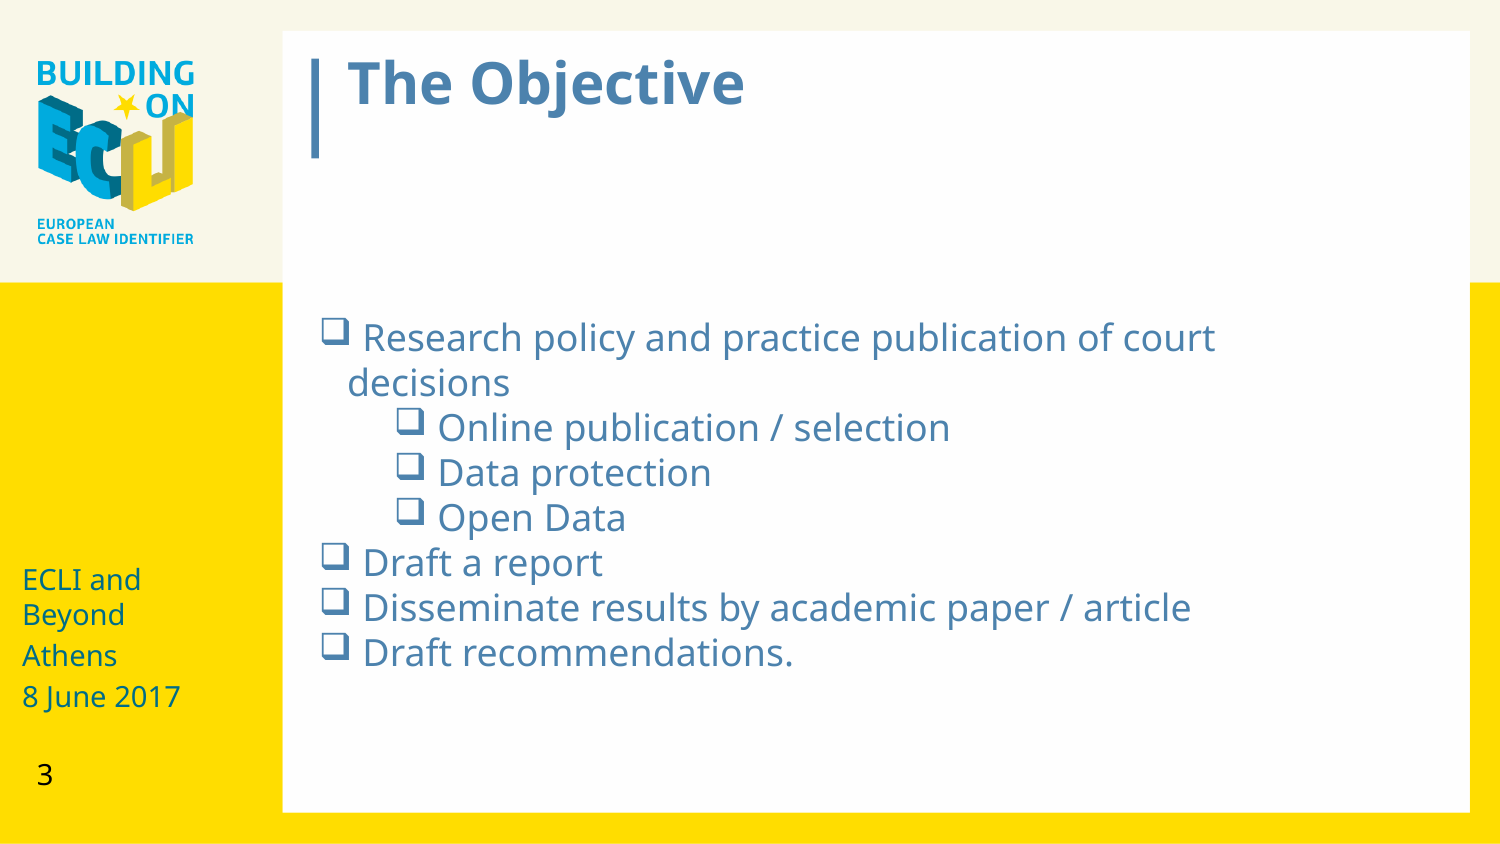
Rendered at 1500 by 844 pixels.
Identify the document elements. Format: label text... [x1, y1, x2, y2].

text_box ECLI and Beyond Athens 8 June 2017 [22, 561, 252, 702]
text_box 3 [22, 748, 132, 807]
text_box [347, 56, 1471, 156]
text_box Research policy and practice publication of court decisions Online publication / selection Data protection Open Data Draft a report Disseminate results by academic paper / article Draft recommendations. [318, 314, 1247, 720]
picture [0, 0, 1500, 844]
text_box [311, 58, 319, 159]
